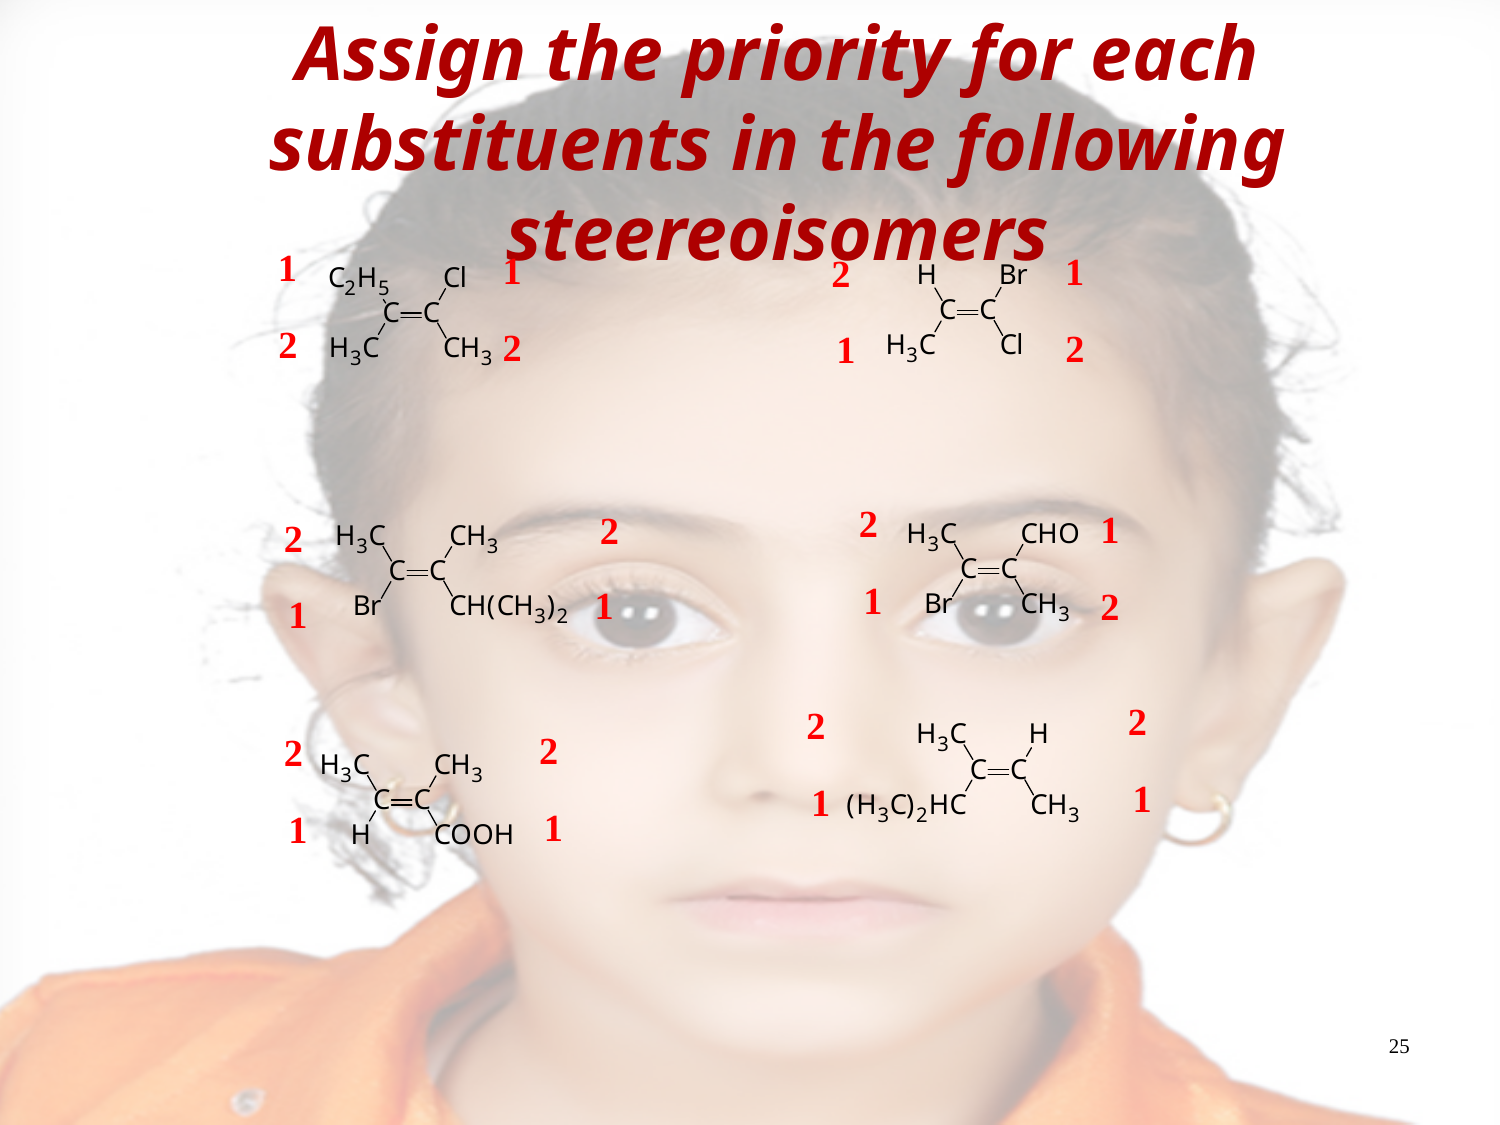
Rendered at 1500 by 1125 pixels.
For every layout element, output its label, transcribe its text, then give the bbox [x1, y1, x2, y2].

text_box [269, 954, 1369, 962]
title Assign the priority for each substituents in the following steereoisomers [140, 46, 1416, 235]
slide_number 25 [1112, 1024, 1426, 1101]
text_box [272, 222, 1372, 950]
